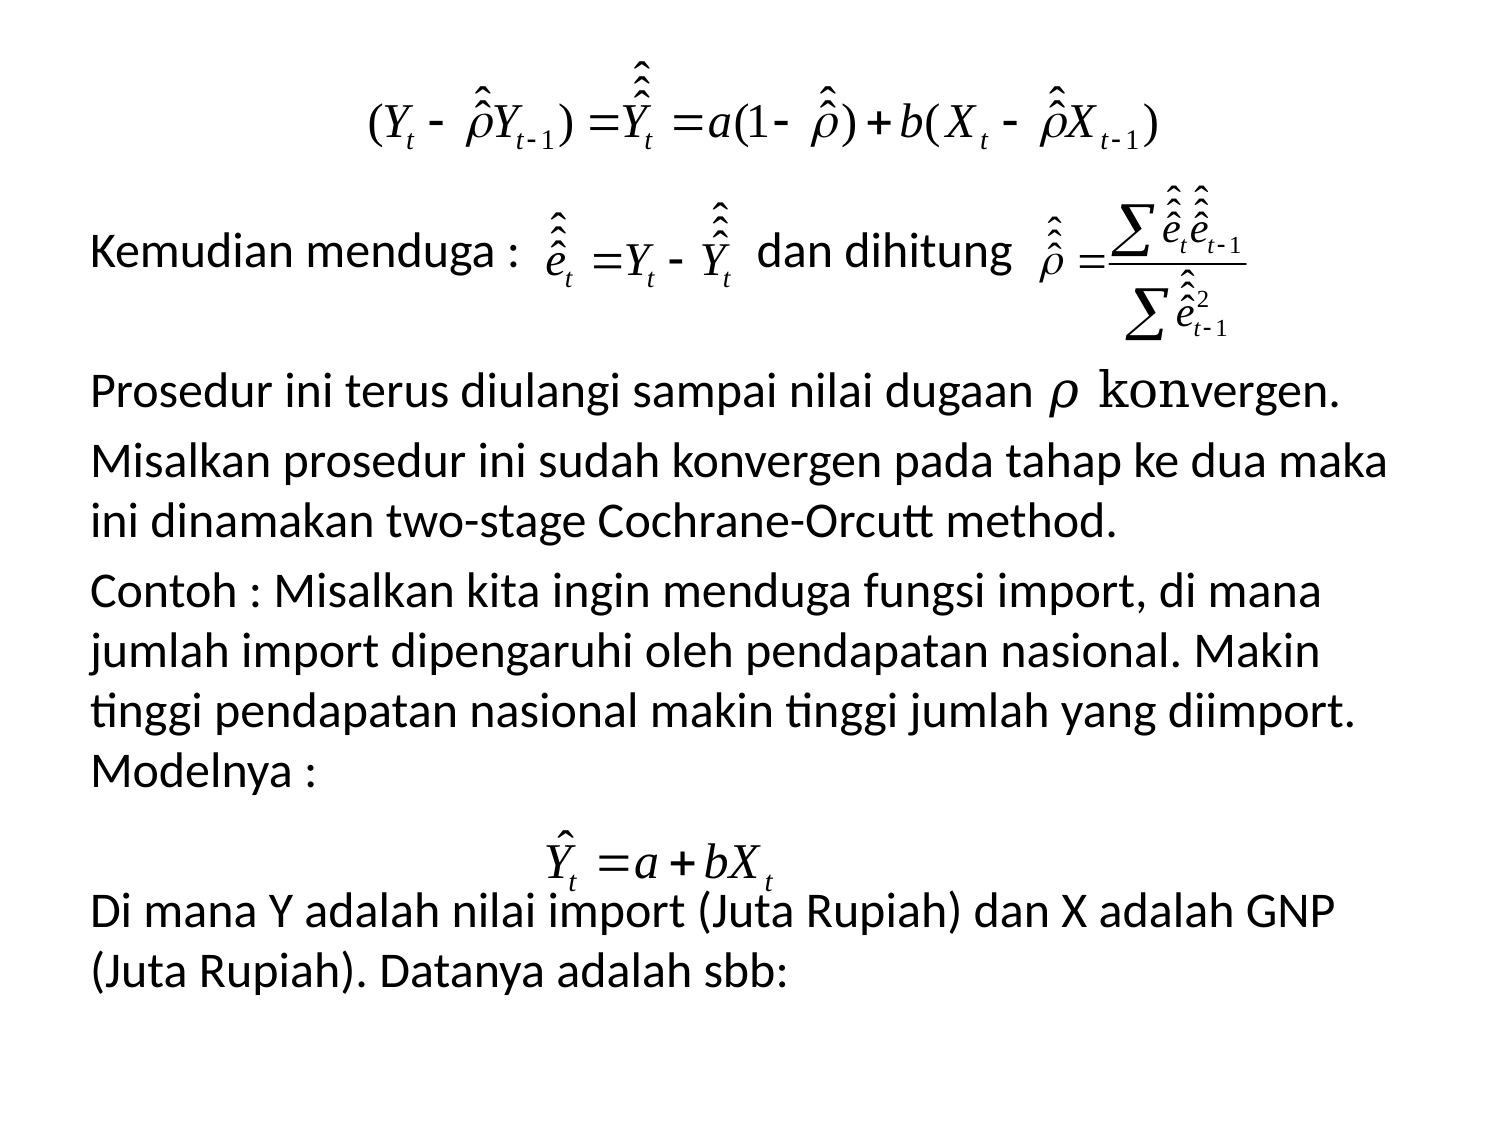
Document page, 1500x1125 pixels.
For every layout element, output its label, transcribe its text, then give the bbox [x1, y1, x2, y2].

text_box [1030, 175, 1255, 353]
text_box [538, 820, 786, 904]
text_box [360, 52, 1169, 162]
list Kemudian menduga : dan dihitung Prosedur ini terus diulangi sampai nilai dugaan 𝜌 konvergen. Misalkan prosedur ini sudah konvergen pada tahap ke dua maka ini dinamakan two-stage Cochrane-Orcutt method. Contoh : Misalkan kita ingin menduga fungsi import, di mana jumlah import dipengaruhi oleh pendapatan nasional. Makin tinggi pendapatan nasional makin tinggi jumlah yang diimport. Modelnya : Di mana Y adalah nilai import (Juta Rupiah) dan X adalah GNP (Juta Rupiah). Datanya adalah sbb: [75, 70, 1425, 1067]
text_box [538, 193, 743, 300]
